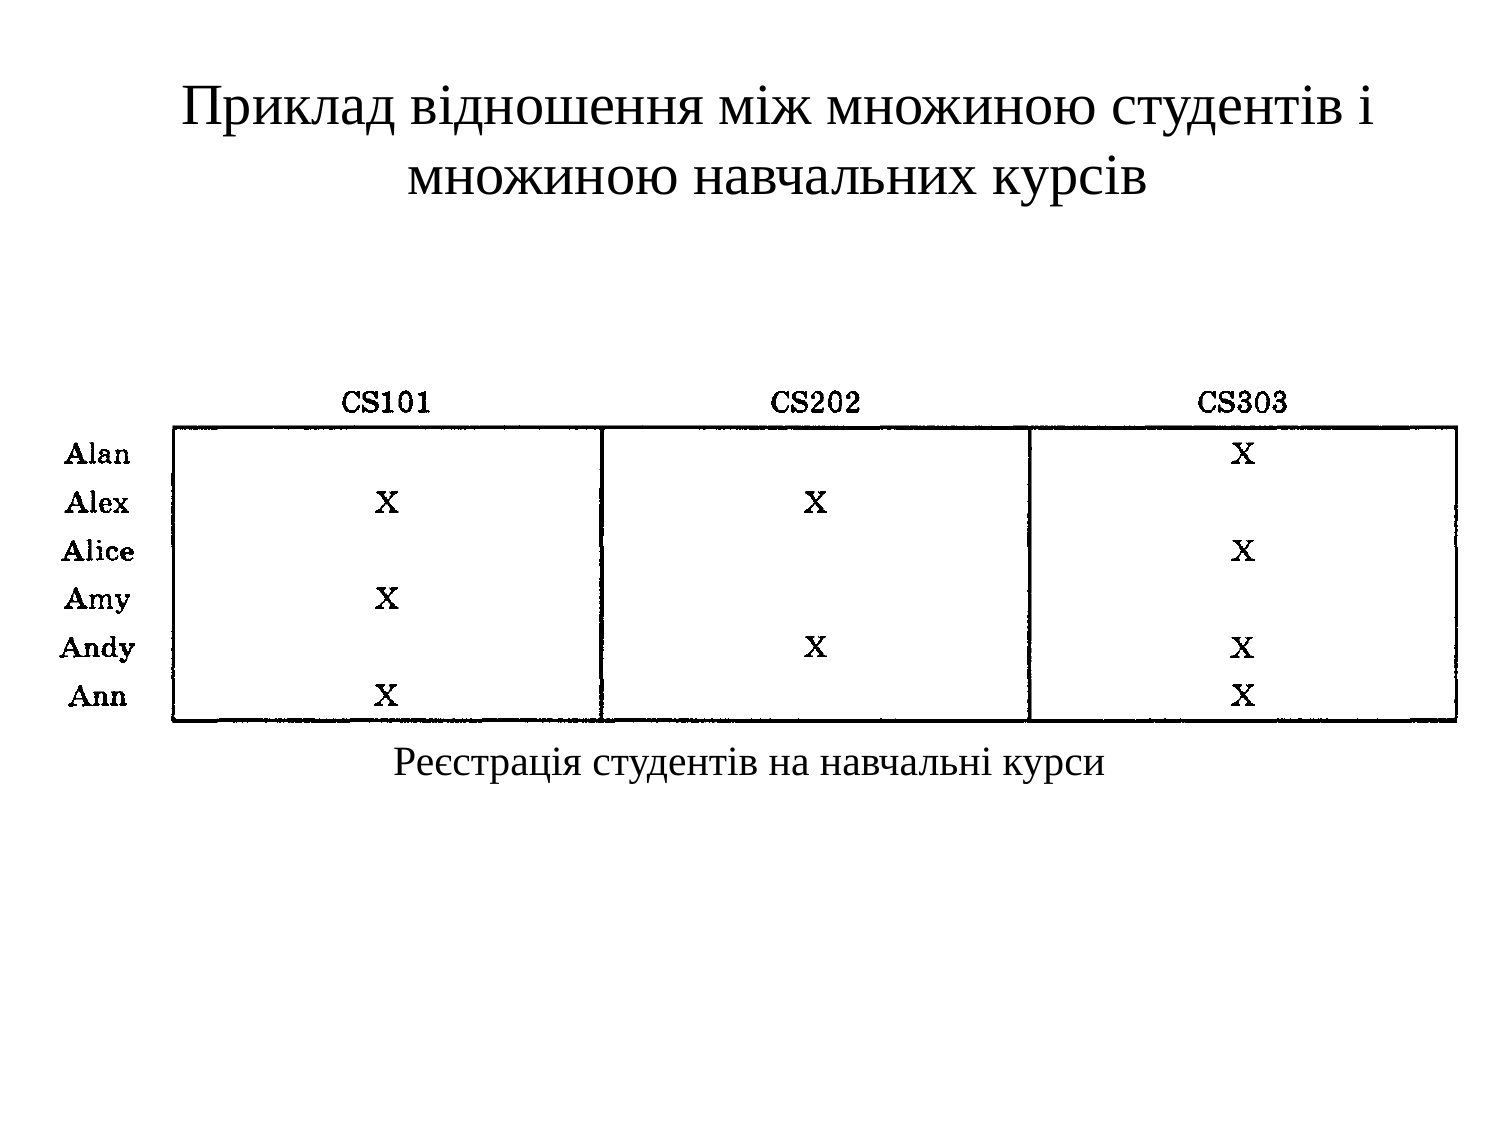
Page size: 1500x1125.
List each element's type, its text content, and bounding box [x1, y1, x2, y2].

text_box Приклад відношення між множиною студентів і множиною навчальних курсів [0, 58, 1500, 223]
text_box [46, 363, 1474, 793]
